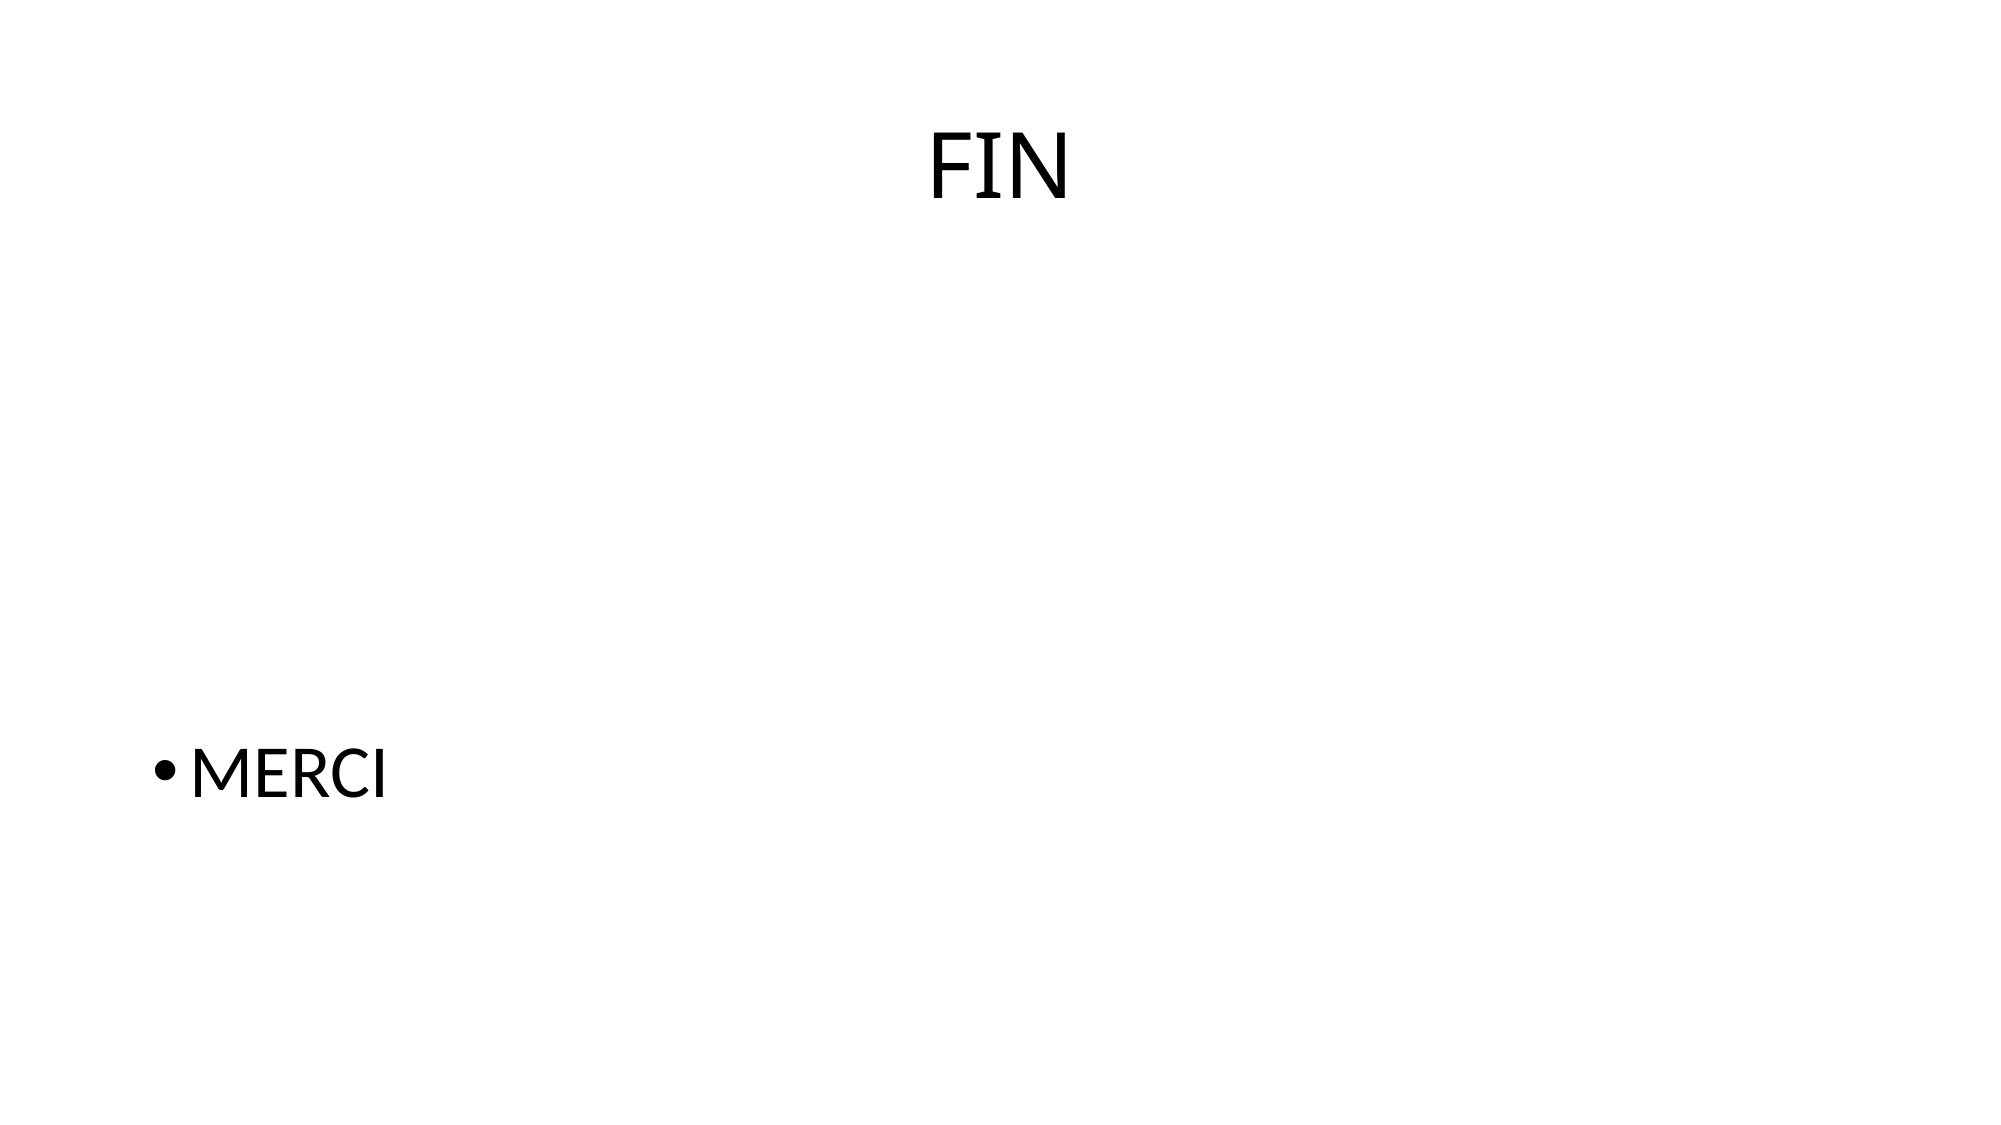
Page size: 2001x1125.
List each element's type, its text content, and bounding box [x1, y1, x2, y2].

title FIN [137, 59, 1863, 278]
list MERCI [137, 299, 1863, 1014]
